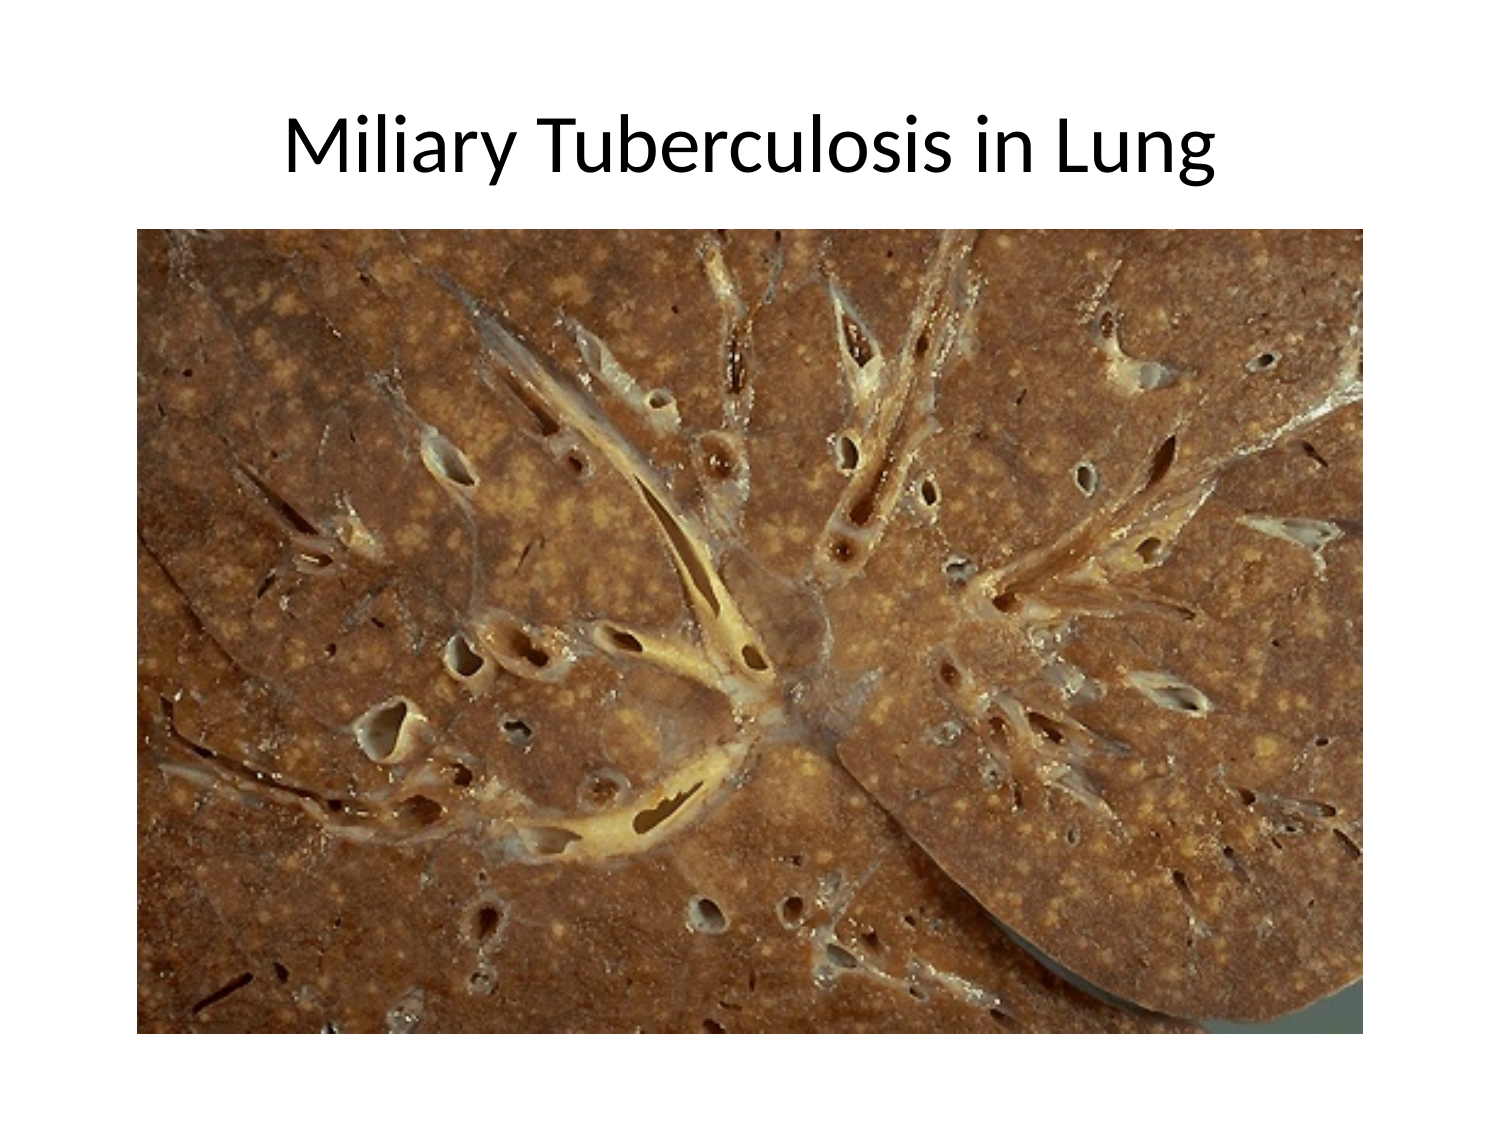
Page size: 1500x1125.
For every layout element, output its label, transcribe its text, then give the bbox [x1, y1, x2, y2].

picture [137, 228, 1363, 1035]
title Miliary Tuberculosis in Lung [75, 45, 1425, 233]
